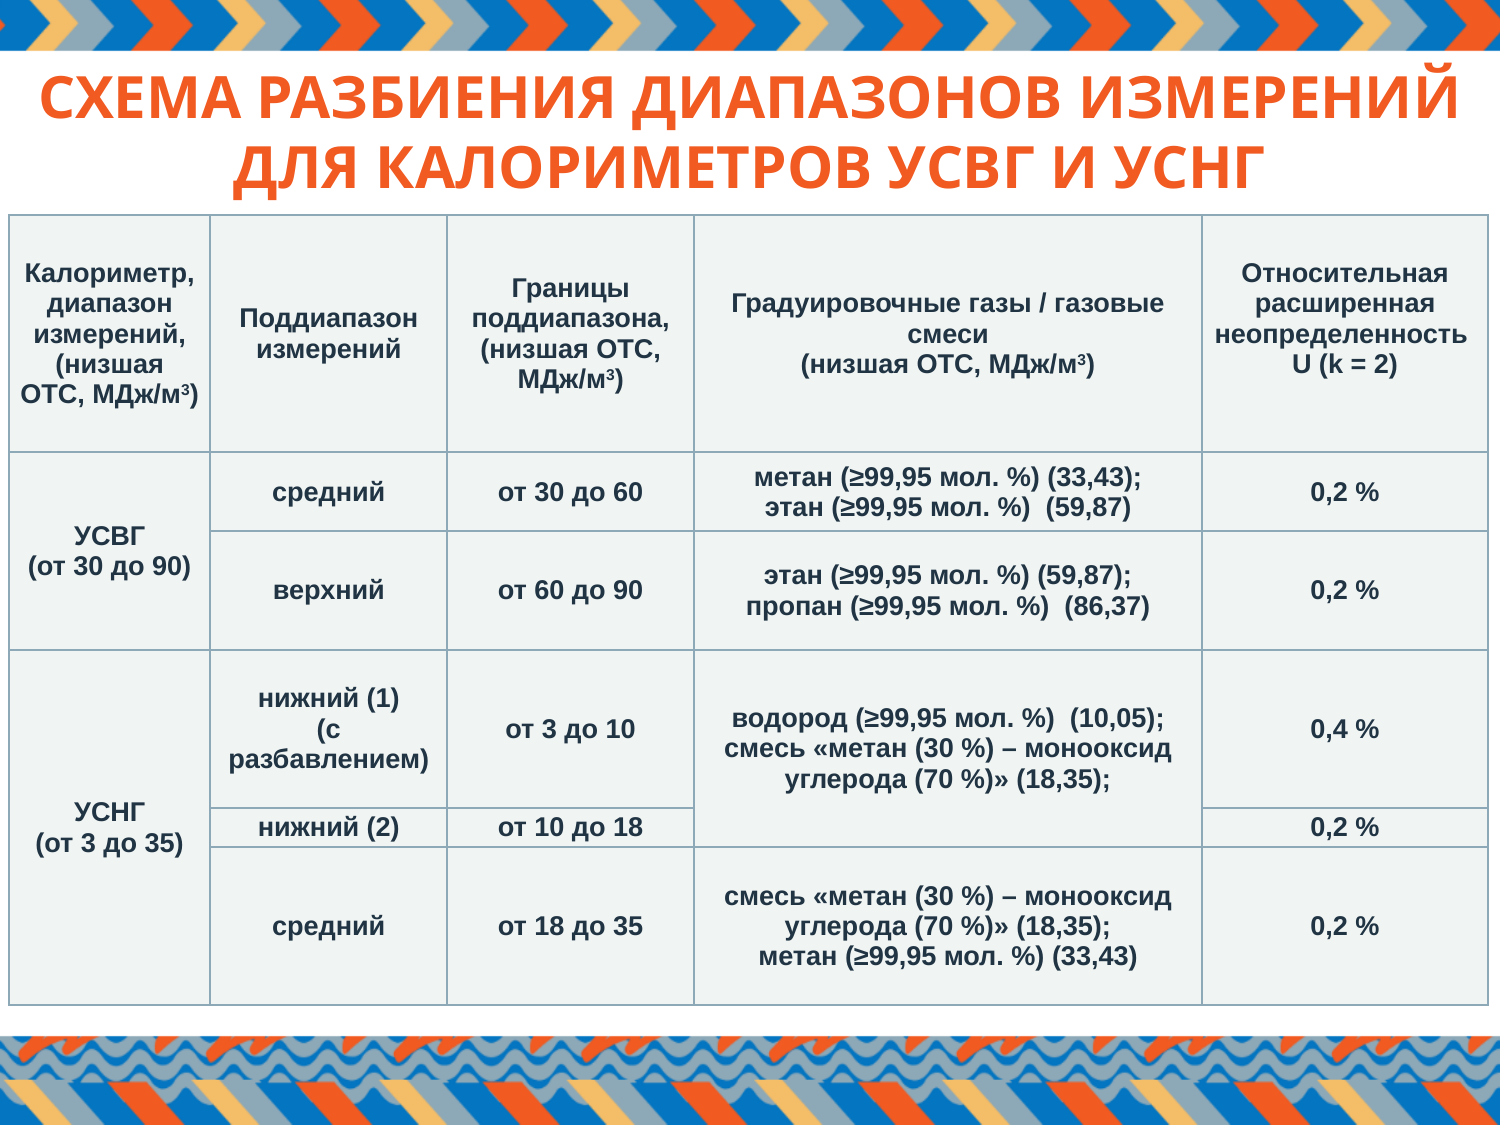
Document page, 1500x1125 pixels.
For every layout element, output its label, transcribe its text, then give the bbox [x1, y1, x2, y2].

table_cell 0,4 % [1203, 651, 1487, 807]
table_cell этан (≥99,95 мол. %) (59,87); пропан (≥99,95 мол. %) (86,37) [695, 532, 1201, 649]
table_cell верхний [211, 532, 446, 649]
table_cell нижний (1) (с разбавлением) [211, 651, 446, 807]
table_cell от 18 до 35 [448, 848, 693, 1004]
table_header Калориметр, диапазон измерений, (низшая ОТС, МДж/м3) [10, 216, 209, 451]
table_header Относительная расширенная неопределенность U (k = 2) [1203, 216, 1487, 451]
picture [0, 209, 1500, 1125]
title СХЕМА РАЗБИЕНИЯ ДИАПАЗОНОВ ИЗМЕРЕНИЙ ДЛЯ КАЛОРИМЕТРОВ УСВГ И УСНГ [0, 53, 1500, 209]
table_cell водород (≥99,95 мол. %) (10,05); смесь «метан (30 %) – монооксид углерода (70 %)» (18,35); [695, 651, 1201, 846]
table_cell средний [211, 453, 446, 530]
table_cell 0,2 % [1203, 453, 1487, 530]
table_header Градуировочные газы / газовые смеси (низшая ОТС, МДж/м3) [695, 216, 1201, 451]
table_cell 0,2 % [1203, 809, 1487, 846]
table_cell от 3 до 10 [448, 651, 693, 807]
table_cell УСВГ (от 30 до 90) [10, 453, 209, 649]
table_cell от 10 до 18 [448, 809, 693, 846]
table_cell от 60 до 90 [448, 532, 693, 649]
table_cell нижний (2) [211, 809, 446, 846]
table_cell метан (≥99,95 мол. %) (33,43); этан (≥99,95 мол. %) (59,87) [695, 453, 1201, 530]
table_cell 0,2 % [1203, 532, 1487, 649]
table_cell смесь «метан (30 %) – монооксид углерода (70 %)» (18,35); метан (≥99,95 мол. %) (33,43) [695, 848, 1201, 1004]
table_header Поддиапазон измерений [211, 216, 446, 451]
table_header Границы поддиапазона, (низшая ОТС, МДж/м3) [448, 216, 693, 451]
table_cell 0,2 % [1203, 848, 1487, 1004]
picture [0, 0, 1500, 53]
table_cell от 30 до 60 [448, 453, 693, 530]
table_cell средний [211, 848, 446, 1004]
table_cell УСНГ (от 3 до 35) [10, 651, 209, 1004]
